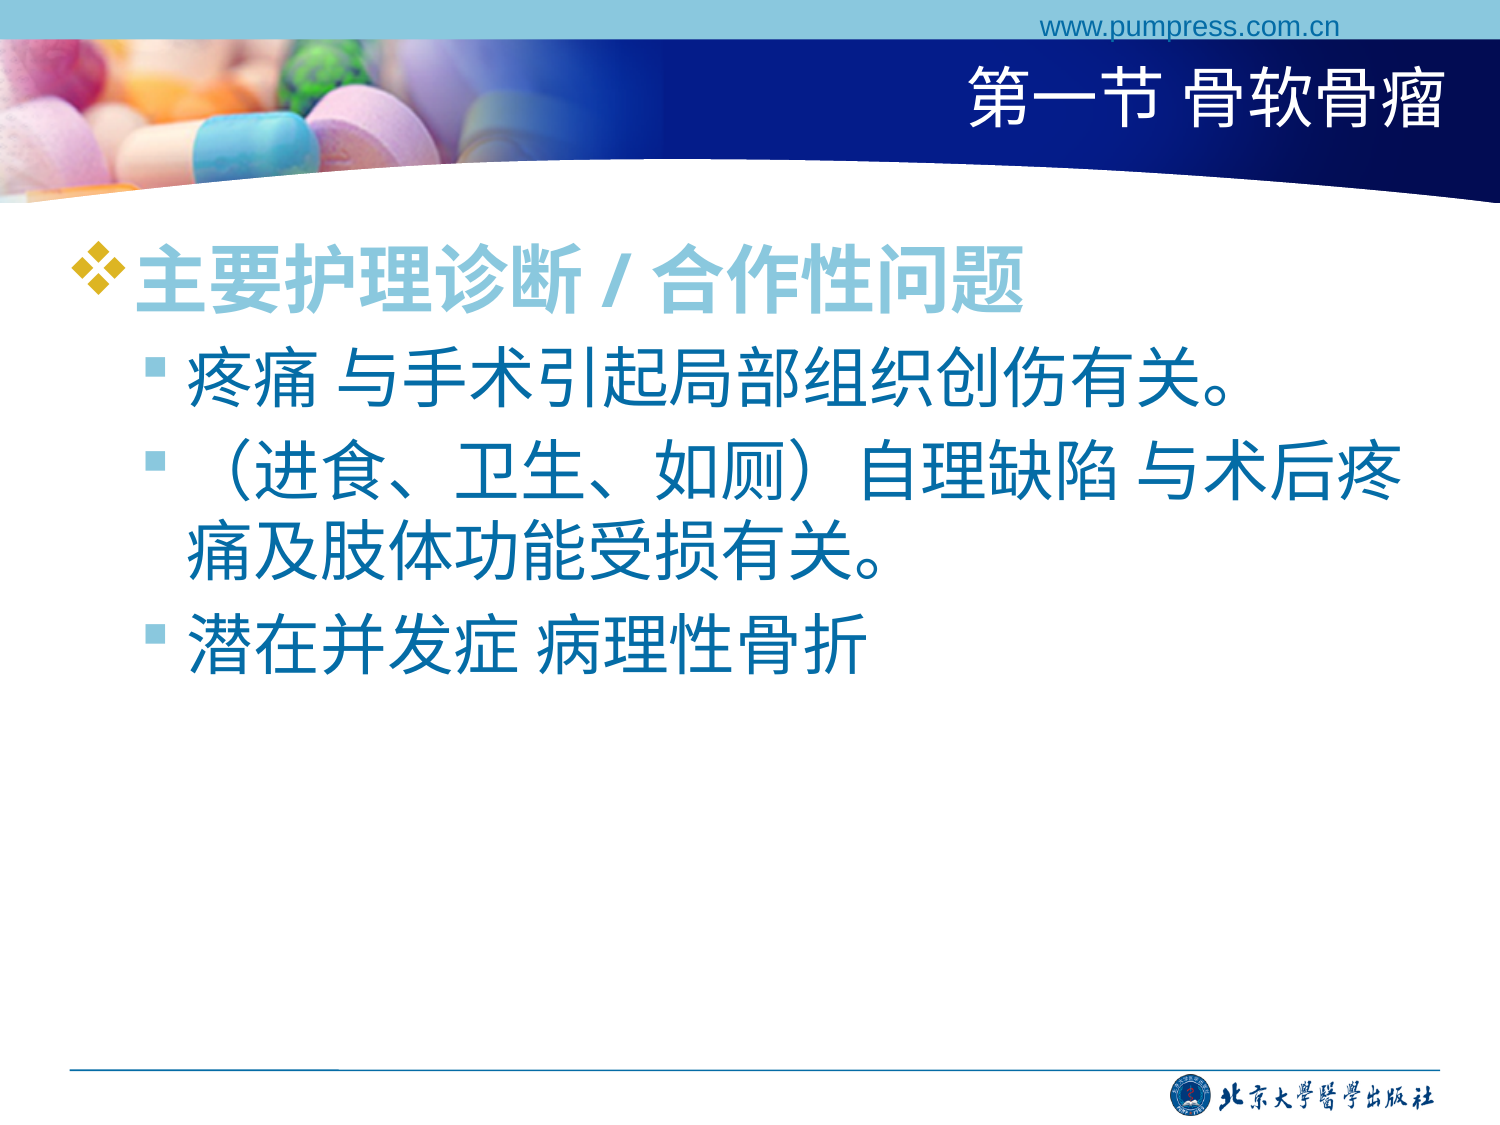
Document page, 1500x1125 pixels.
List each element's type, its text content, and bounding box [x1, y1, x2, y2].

picture [0, 40, 1500, 203]
slide_number www.pumpress.com.cn [1025, 0, 1463, 38]
picture [1170, 1074, 1436, 1118]
title 第一节 骨软骨瘤 [137, 49, 1463, 143]
list 主要护理诊断/合作性问题 疼痛 与手术引起局部组织创伤有关。 （进食、卫生、如厕）自理缺陷 与术后疼痛及肢体功能受损有关。 潜在并发症 病理性骨折 [49, 224, 1463, 1026]
